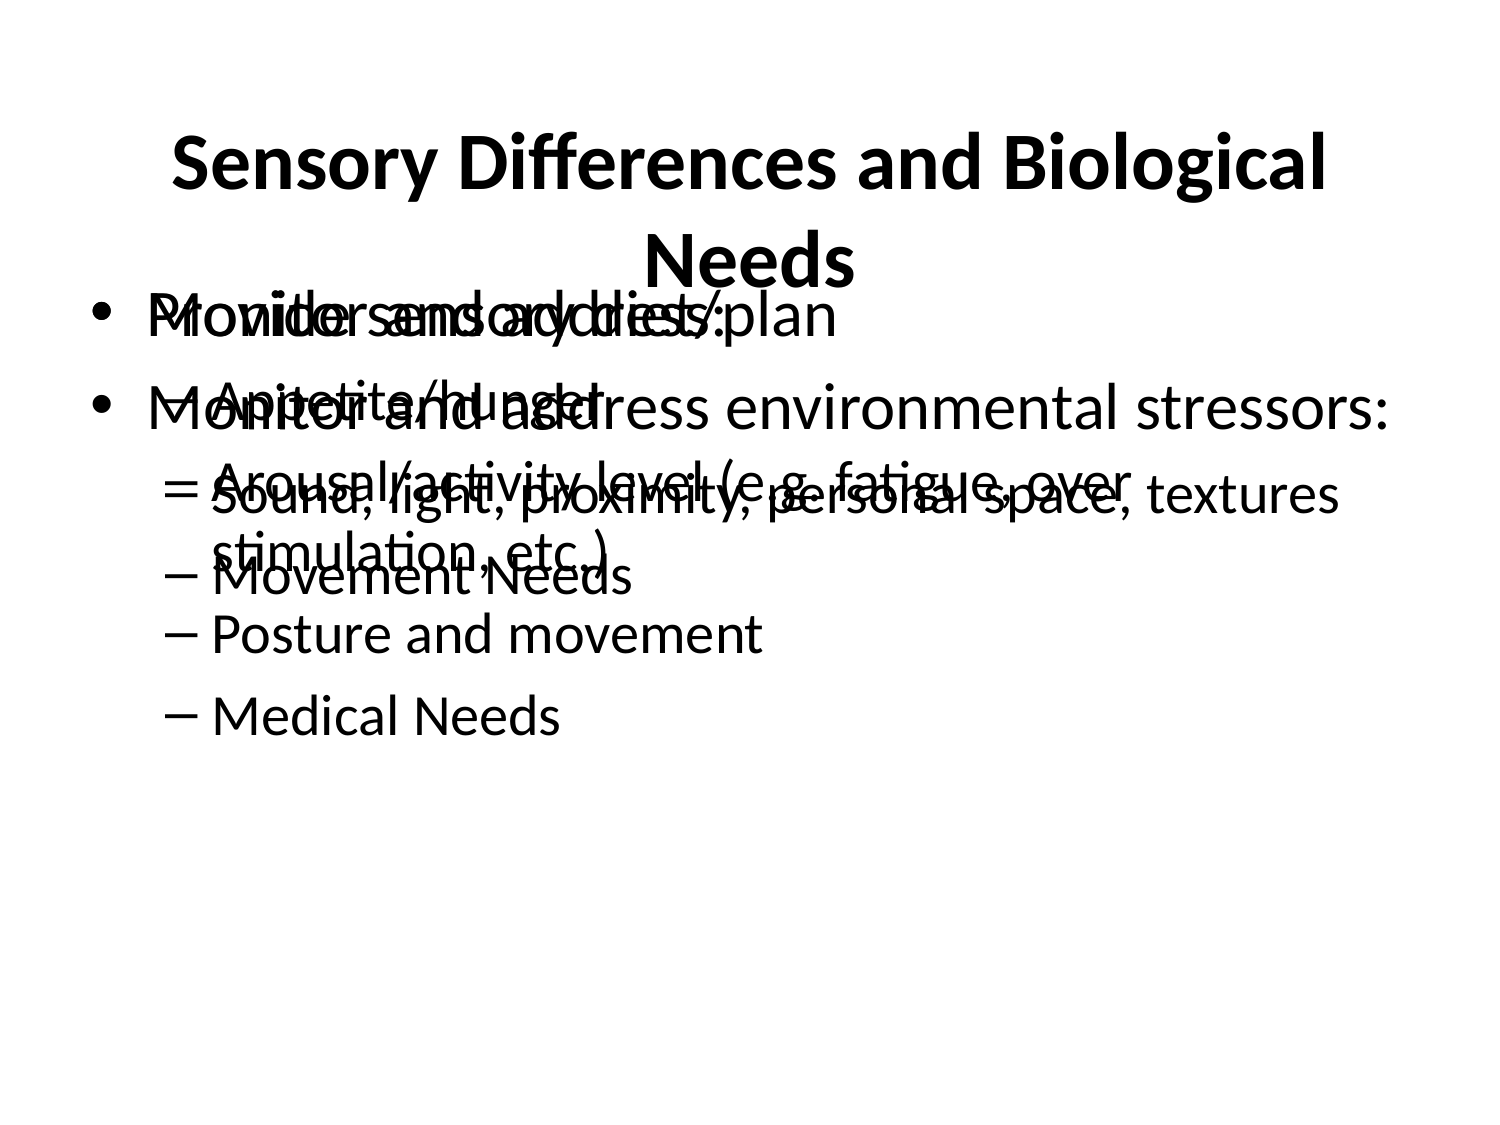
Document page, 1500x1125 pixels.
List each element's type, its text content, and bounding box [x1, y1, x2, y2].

list Monitor and address: Appetite/hunger Arousal/activity level (e.g. fatigue, over stimulation, etc.) Posture and movement Medical Needs [75, 262, 1425, 1005]
title Sensory Differences and Biological Needs [112, 99, 1388, 262]
